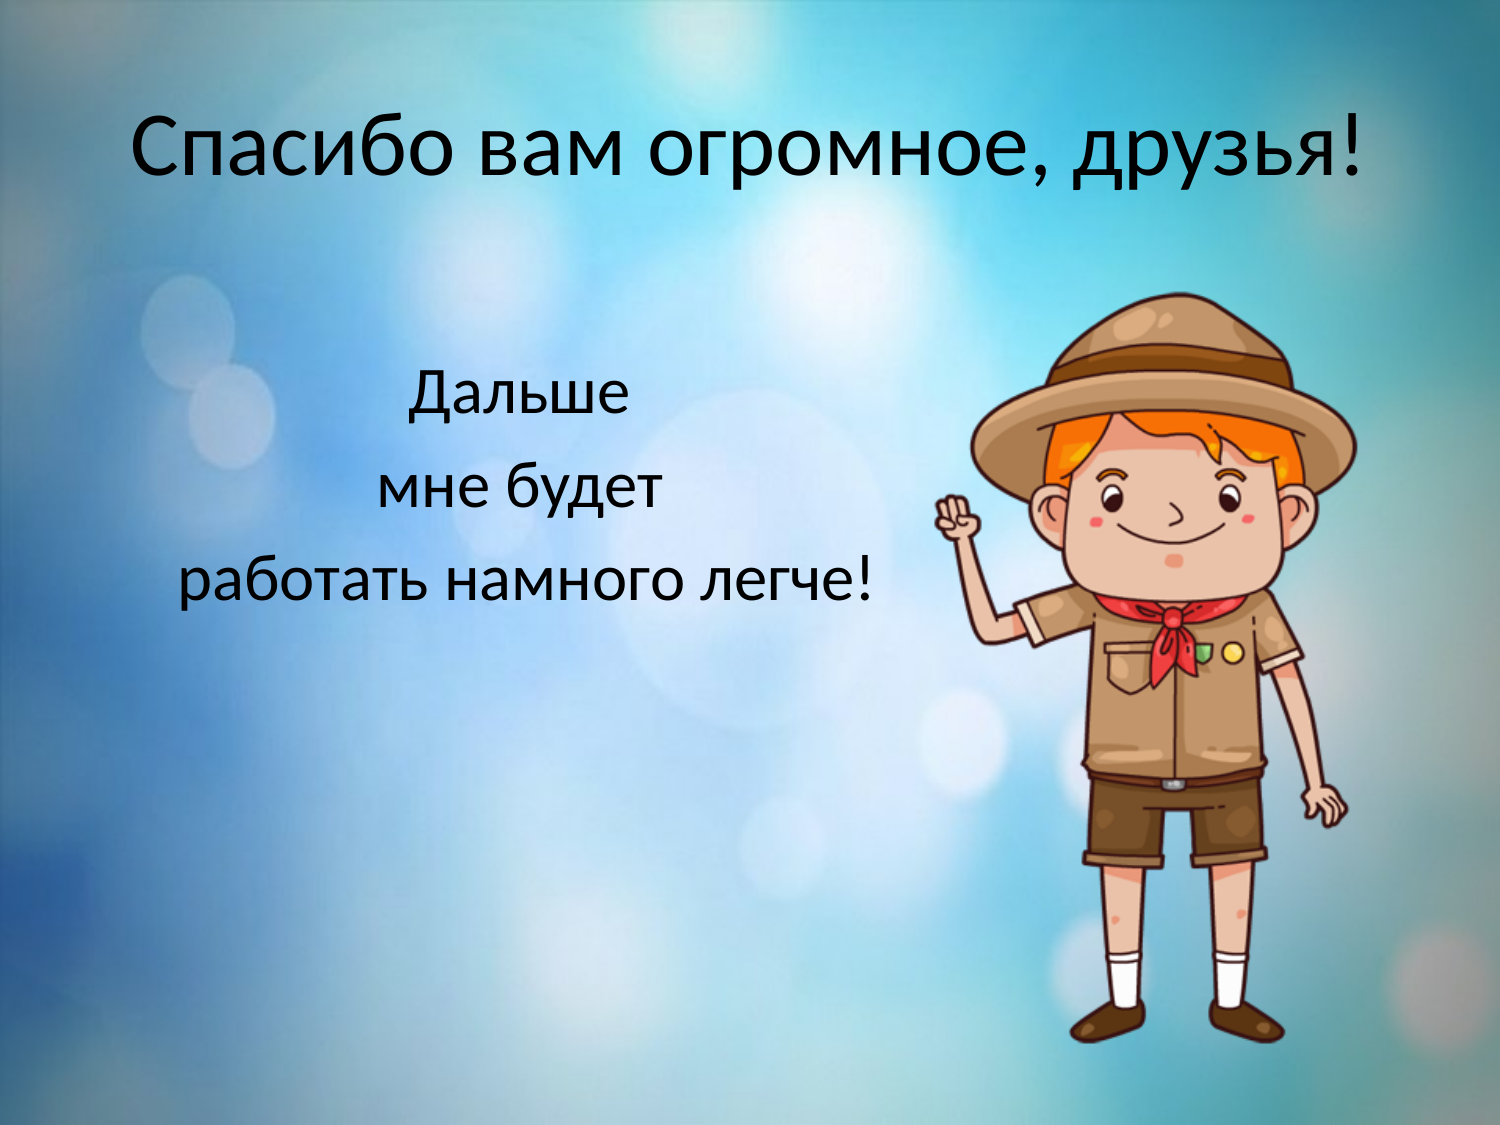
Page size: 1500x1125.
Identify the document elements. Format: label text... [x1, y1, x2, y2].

list Дальше мне будет работать намного легче! [0, 339, 850, 1083]
picture [0, 0, 1500, 1125]
title Спасибо вам огромное, друзья! [75, 45, 1425, 233]
